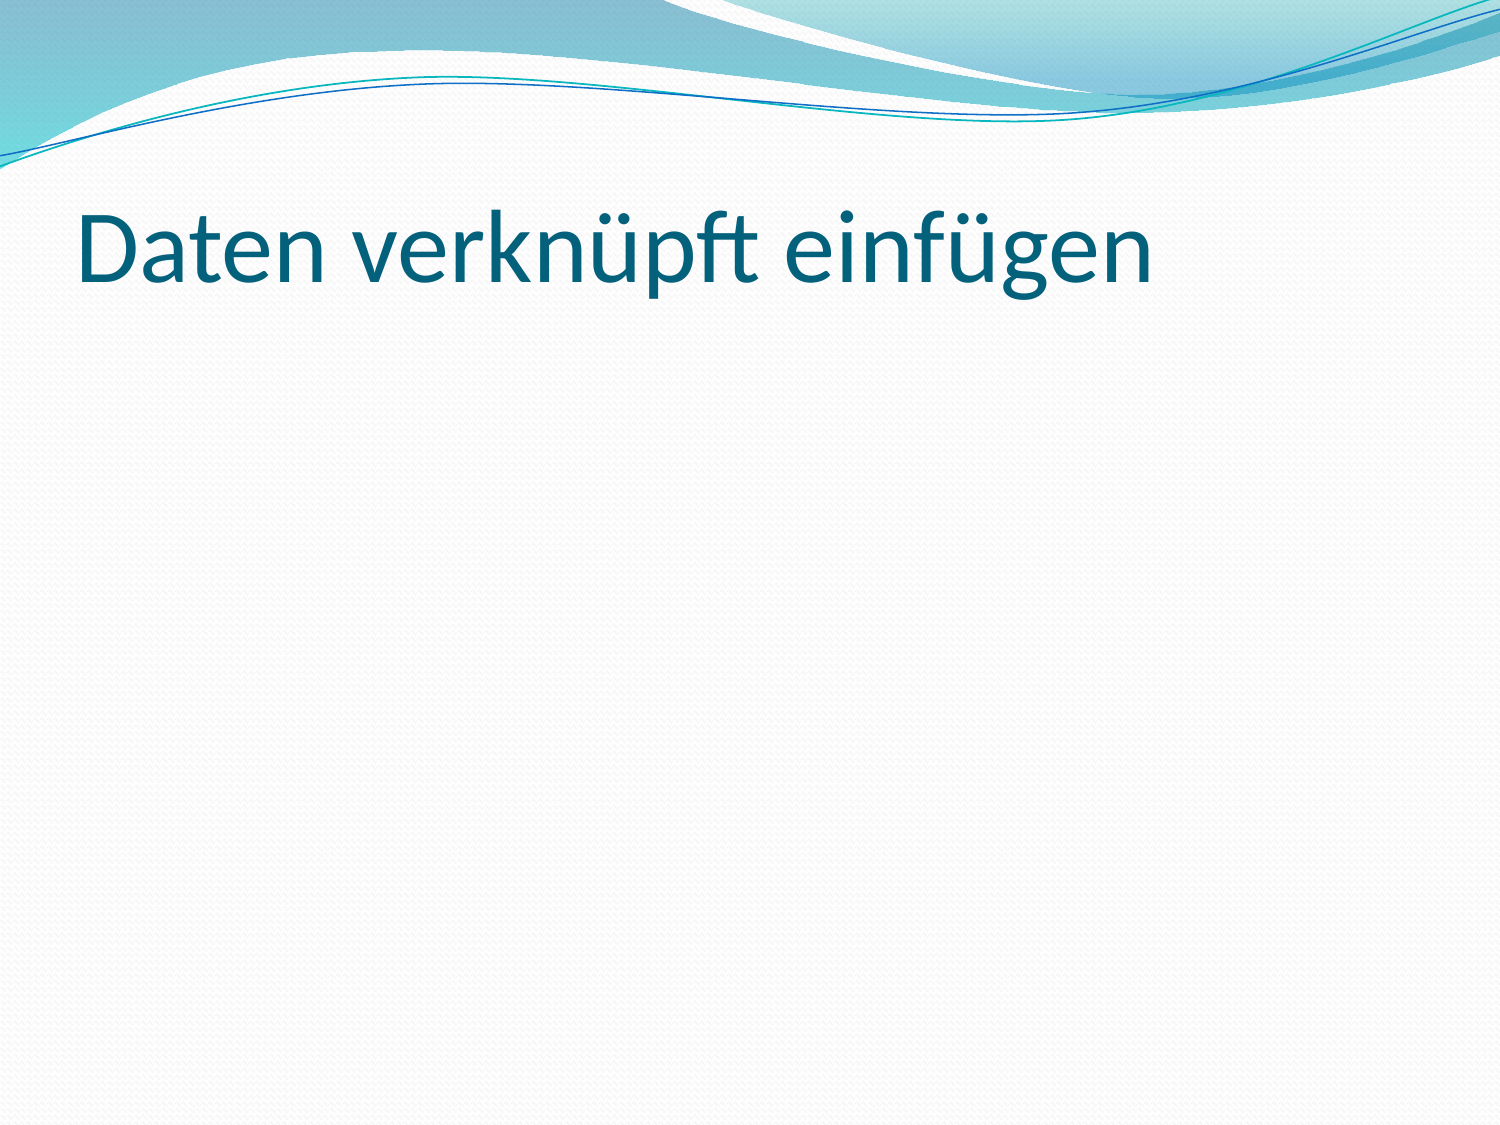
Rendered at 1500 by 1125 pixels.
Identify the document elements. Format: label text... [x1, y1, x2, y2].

title Daten verknüpft einfügen [75, 115, 1438, 303]
